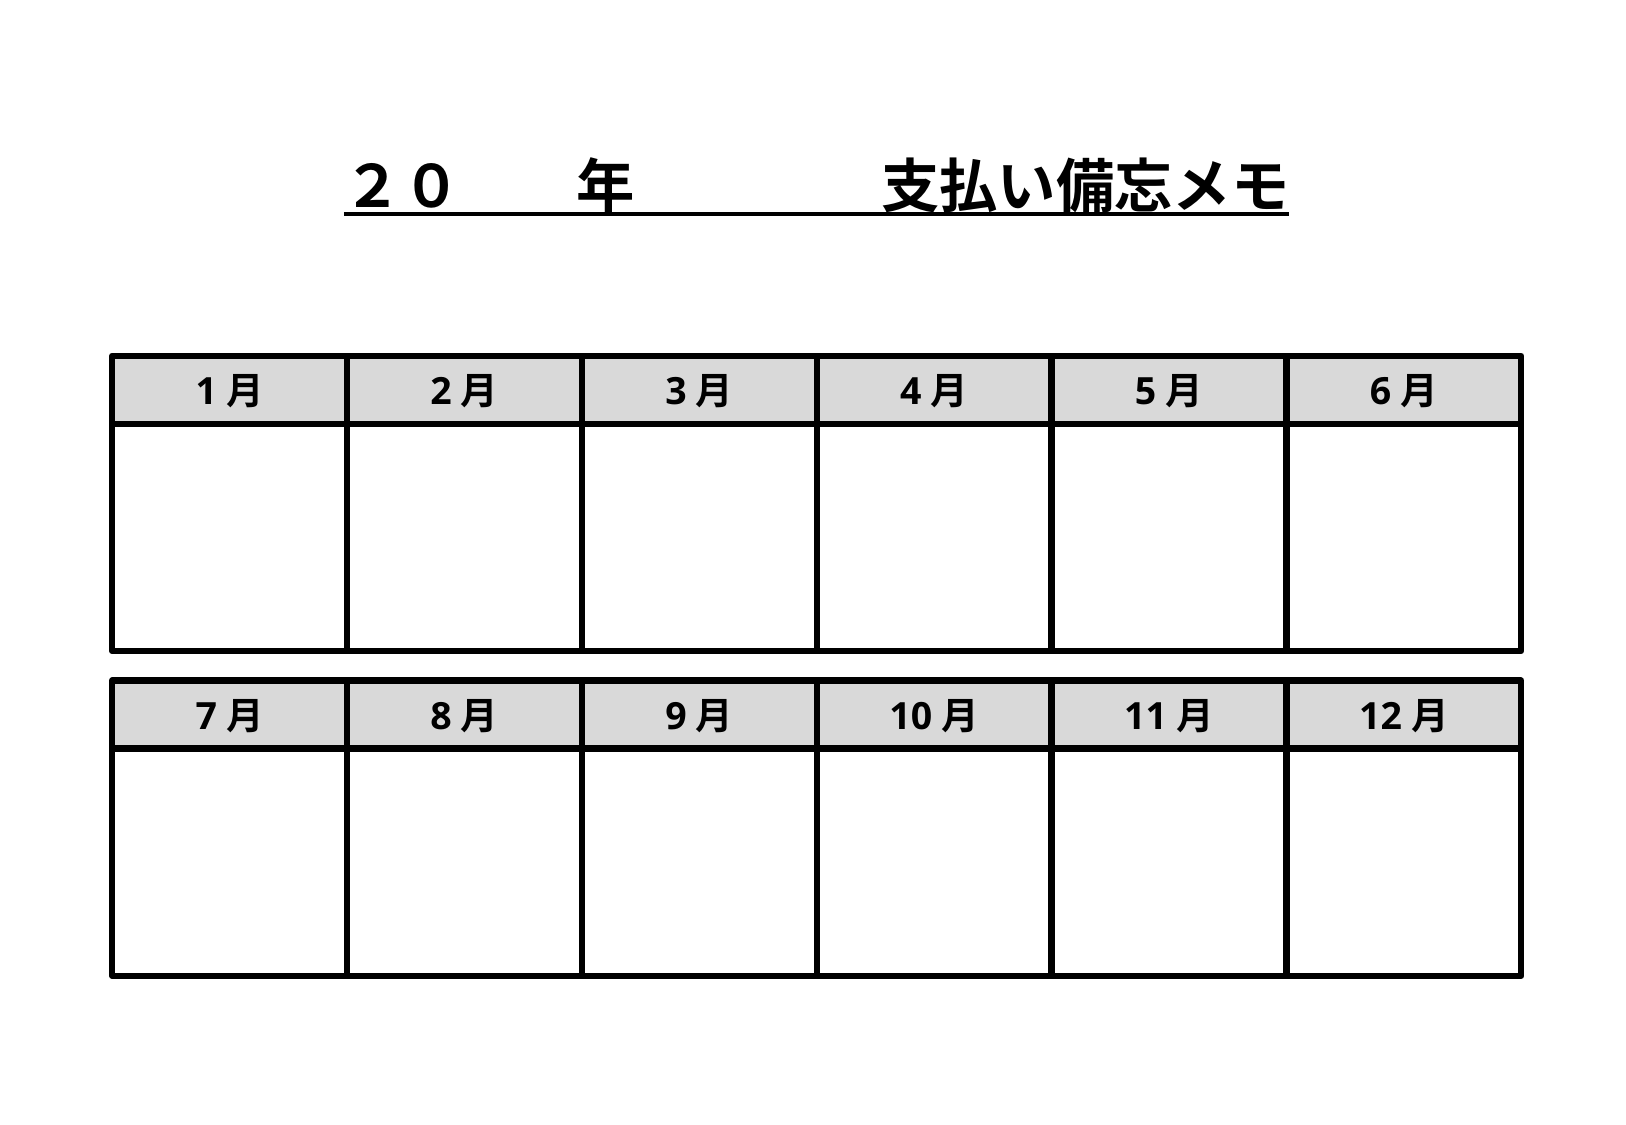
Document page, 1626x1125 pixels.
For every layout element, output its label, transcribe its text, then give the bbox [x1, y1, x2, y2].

text_box 2月 [347, 355, 581, 424]
text_box 8月 [347, 680, 581, 749]
text_box 3月 [581, 355, 816, 424]
text_box 6月 [1286, 355, 1522, 424]
text_box 11月 [1051, 680, 1286, 749]
text_box [816, 749, 1051, 976]
text_box [816, 424, 1051, 652]
text_box ２０ 年 支払い備忘メモ [329, 141, 1305, 227]
text_box [112, 424, 347, 652]
text_box [1286, 749, 1522, 976]
text_box 4月 [816, 355, 1051, 424]
text_box [347, 749, 581, 976]
text_box 1月 [112, 355, 347, 424]
text_box [1051, 749, 1286, 976]
text_box [581, 749, 816, 976]
text_box [581, 424, 816, 652]
text_box [112, 749, 347, 976]
text_box 7月 [112, 680, 347, 749]
text_box [347, 424, 581, 652]
text_box 5月 [1051, 355, 1286, 424]
text_box 12月 [1286, 680, 1522, 749]
text_box [1051, 424, 1286, 652]
text_box 9月 [581, 680, 816, 749]
text_box 10月 [816, 680, 1051, 749]
text_box [1286, 424, 1522, 652]
